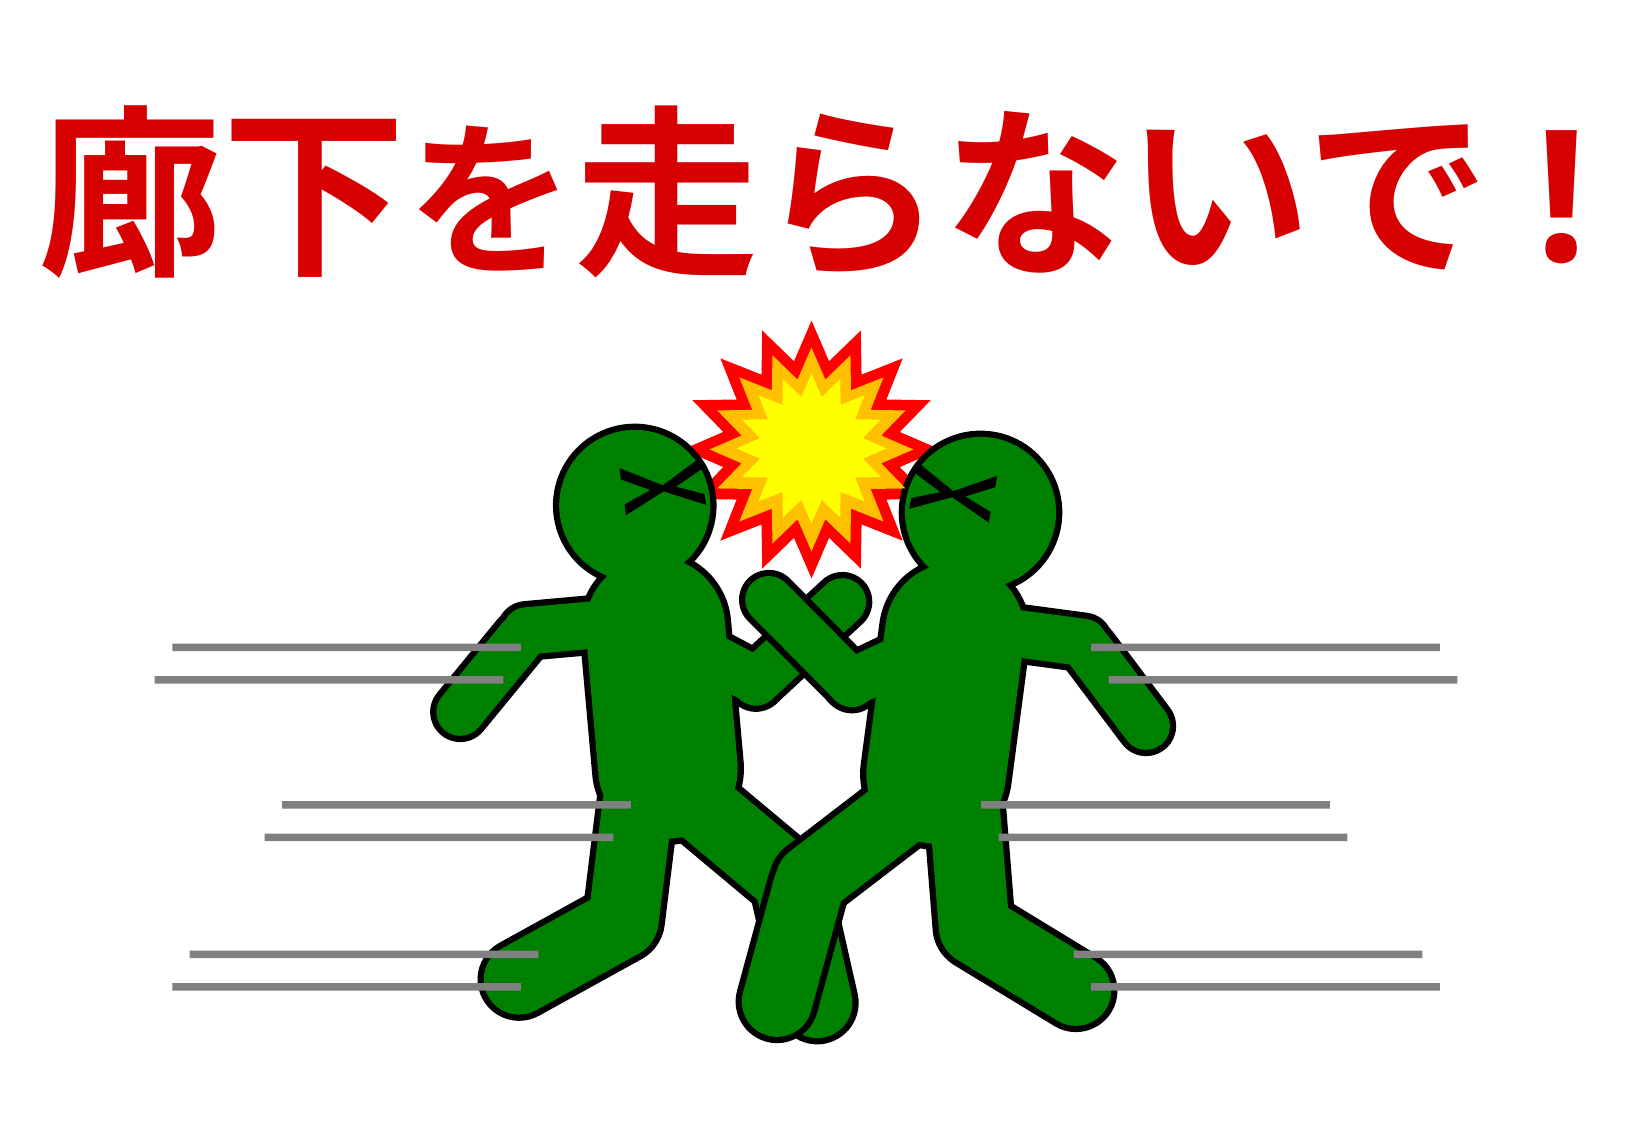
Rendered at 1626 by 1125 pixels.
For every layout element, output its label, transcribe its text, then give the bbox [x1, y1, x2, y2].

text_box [154, 643, 632, 991]
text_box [980, 643, 1458, 991]
text_box 廊下を走らないで! [0, 70, 1625, 306]
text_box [452, 320, 1153, 1040]
